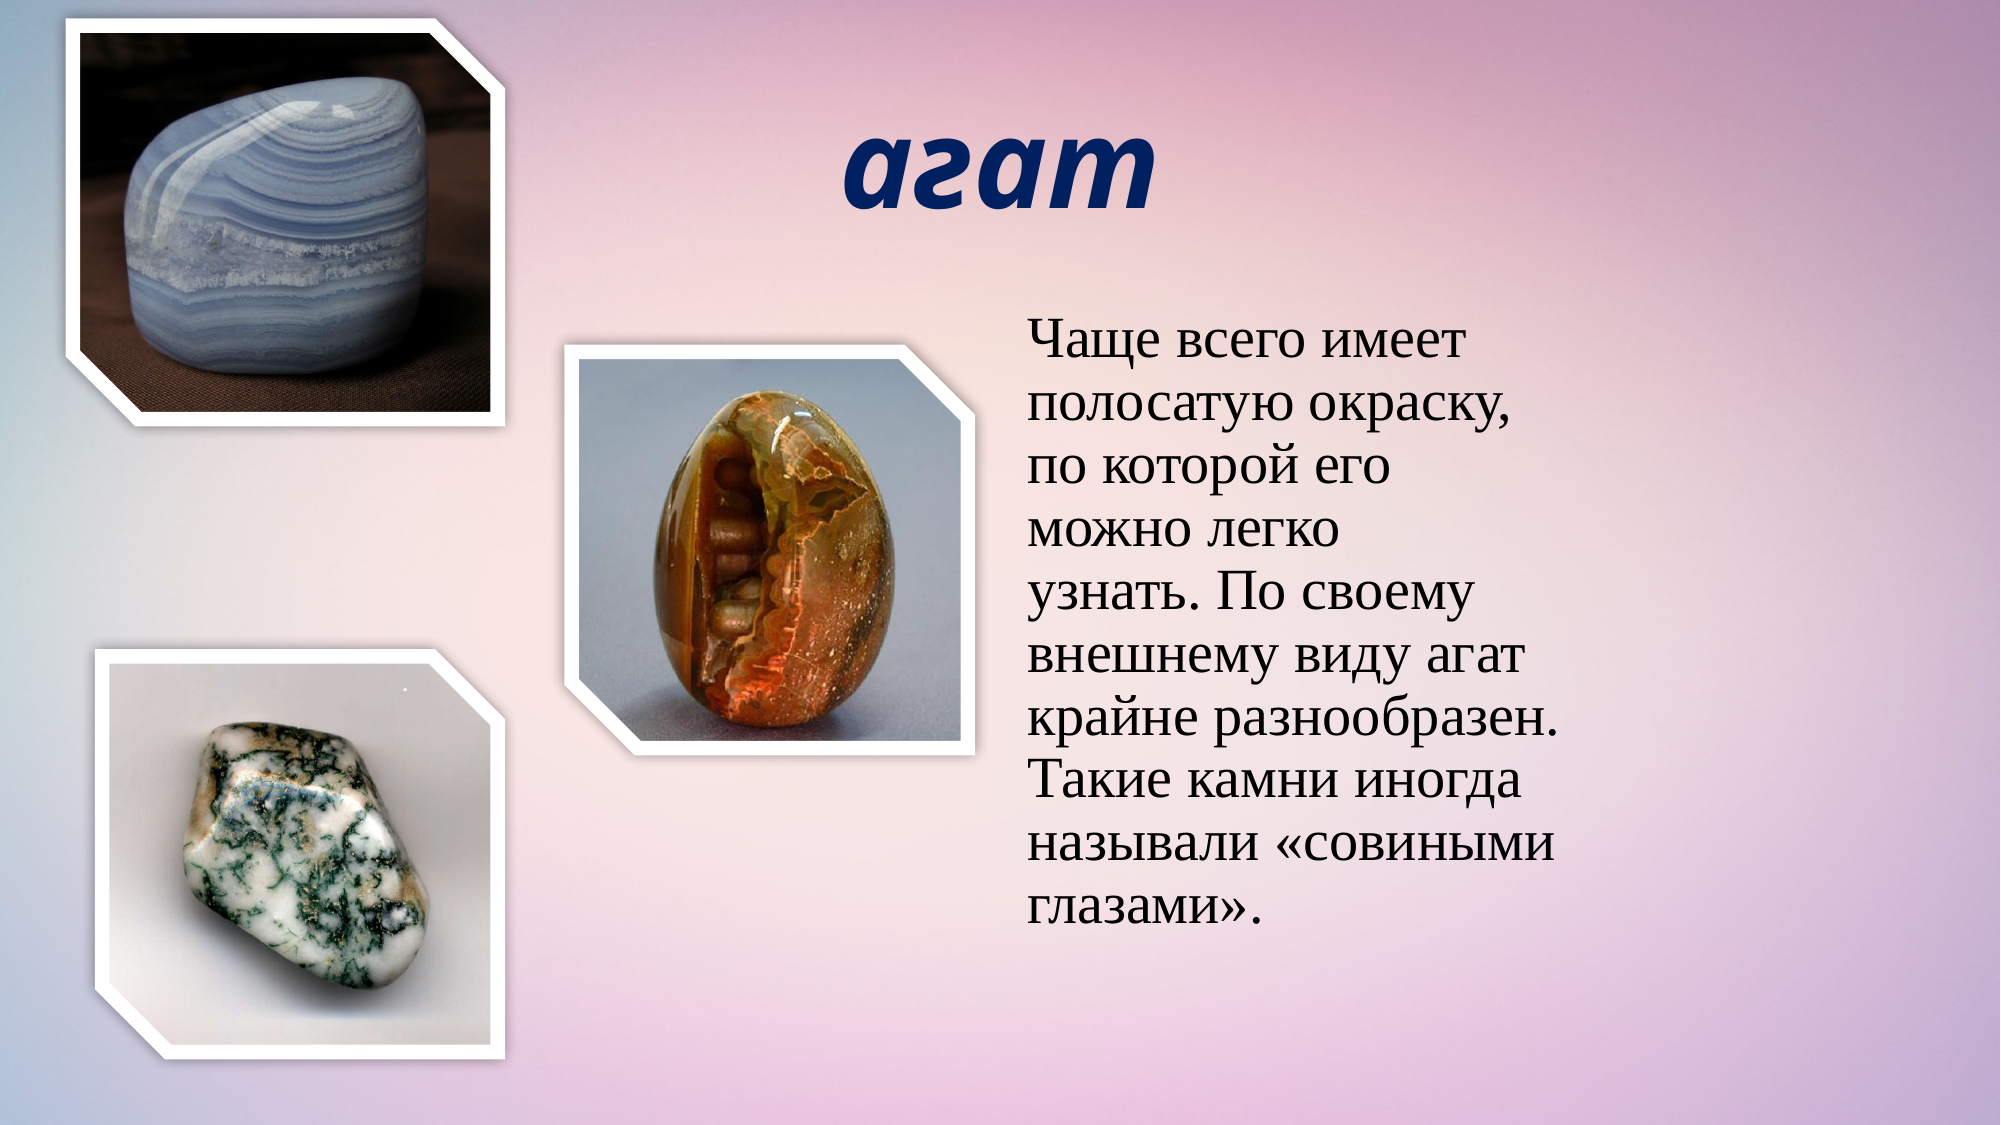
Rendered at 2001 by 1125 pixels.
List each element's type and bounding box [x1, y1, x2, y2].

list [72, 25, 498, 420]
picture [0, 0, 2000, 1125]
